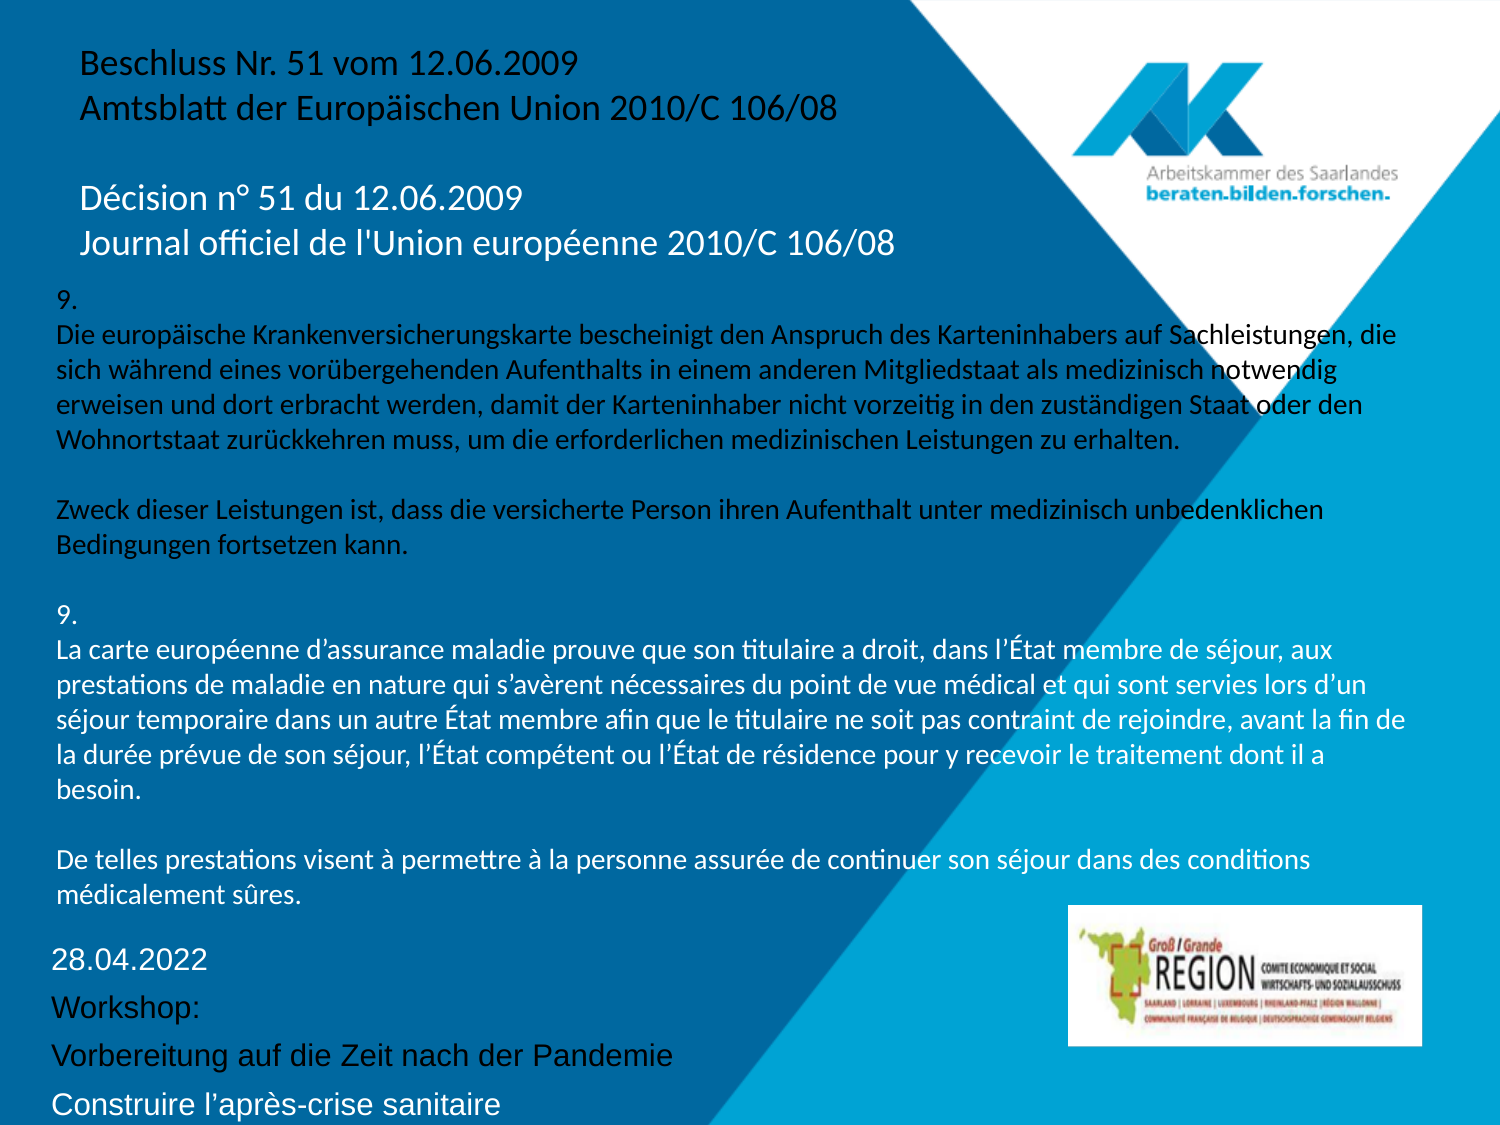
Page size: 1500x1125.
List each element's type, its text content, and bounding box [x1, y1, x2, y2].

text_box 28.04.2022 Workshop: Vorbereitung auf die Zeit nach der Pandemie Construire l’après-crise sanitaire [0, 926, 735, 1125]
text_box 9. Die europäische Krankenversicherungskarte bescheinigt den Anspruch des Karteninhabers auf Sachleistungen, die sich während eines vorübergehenden Aufenthalts in einem anderen Mitgliedstaat als medizinisch notwendig erweisen und dort erbracht werden, damit der Karteninhaber nicht vorzeitig in den zuständigen Staat oder den Wohnortstaat zurückkehren muss, um die erforderlichen medizinischen Leistungen zu erhalten. Zweck dieser Leistungen ist, dass die versicherte Person ihren Aufenthalt unter medizinisch unbedenklichen Bedingungen fortsetzen kann. 9. La carte européenne d’assurance maladie prouve que son titulaire a droit, dans l’État membre de séjour, aux prestations de maladie en nature qui s’avèrent nécessaires du point de vue médical et qui sont servies lors d’un séjour temporaire dans un autre État membre afin que le titulaire ne soit pas contraint de rejoindre, avant la fin de la durée prévue de son séjour, l’État compétent ou l’État de résidence pour y recevoir le traitement dont il a besoin. De telles prestations visent à permettre à la personne assurée de continuer son séjour dans des conditions médicalement sûres. [41, 273, 1424, 980]
text_box Beschluss Nr. 51 vom 12.06.2009 Amtsblatt der Europäischen Union 2010/C 106/08 Décision n° 51 du 12.06.2009 Journal officiel de l'Union européenne 2010/C 106/08 [64, 30, 1022, 271]
picture [1069, 906, 1422, 1046]
